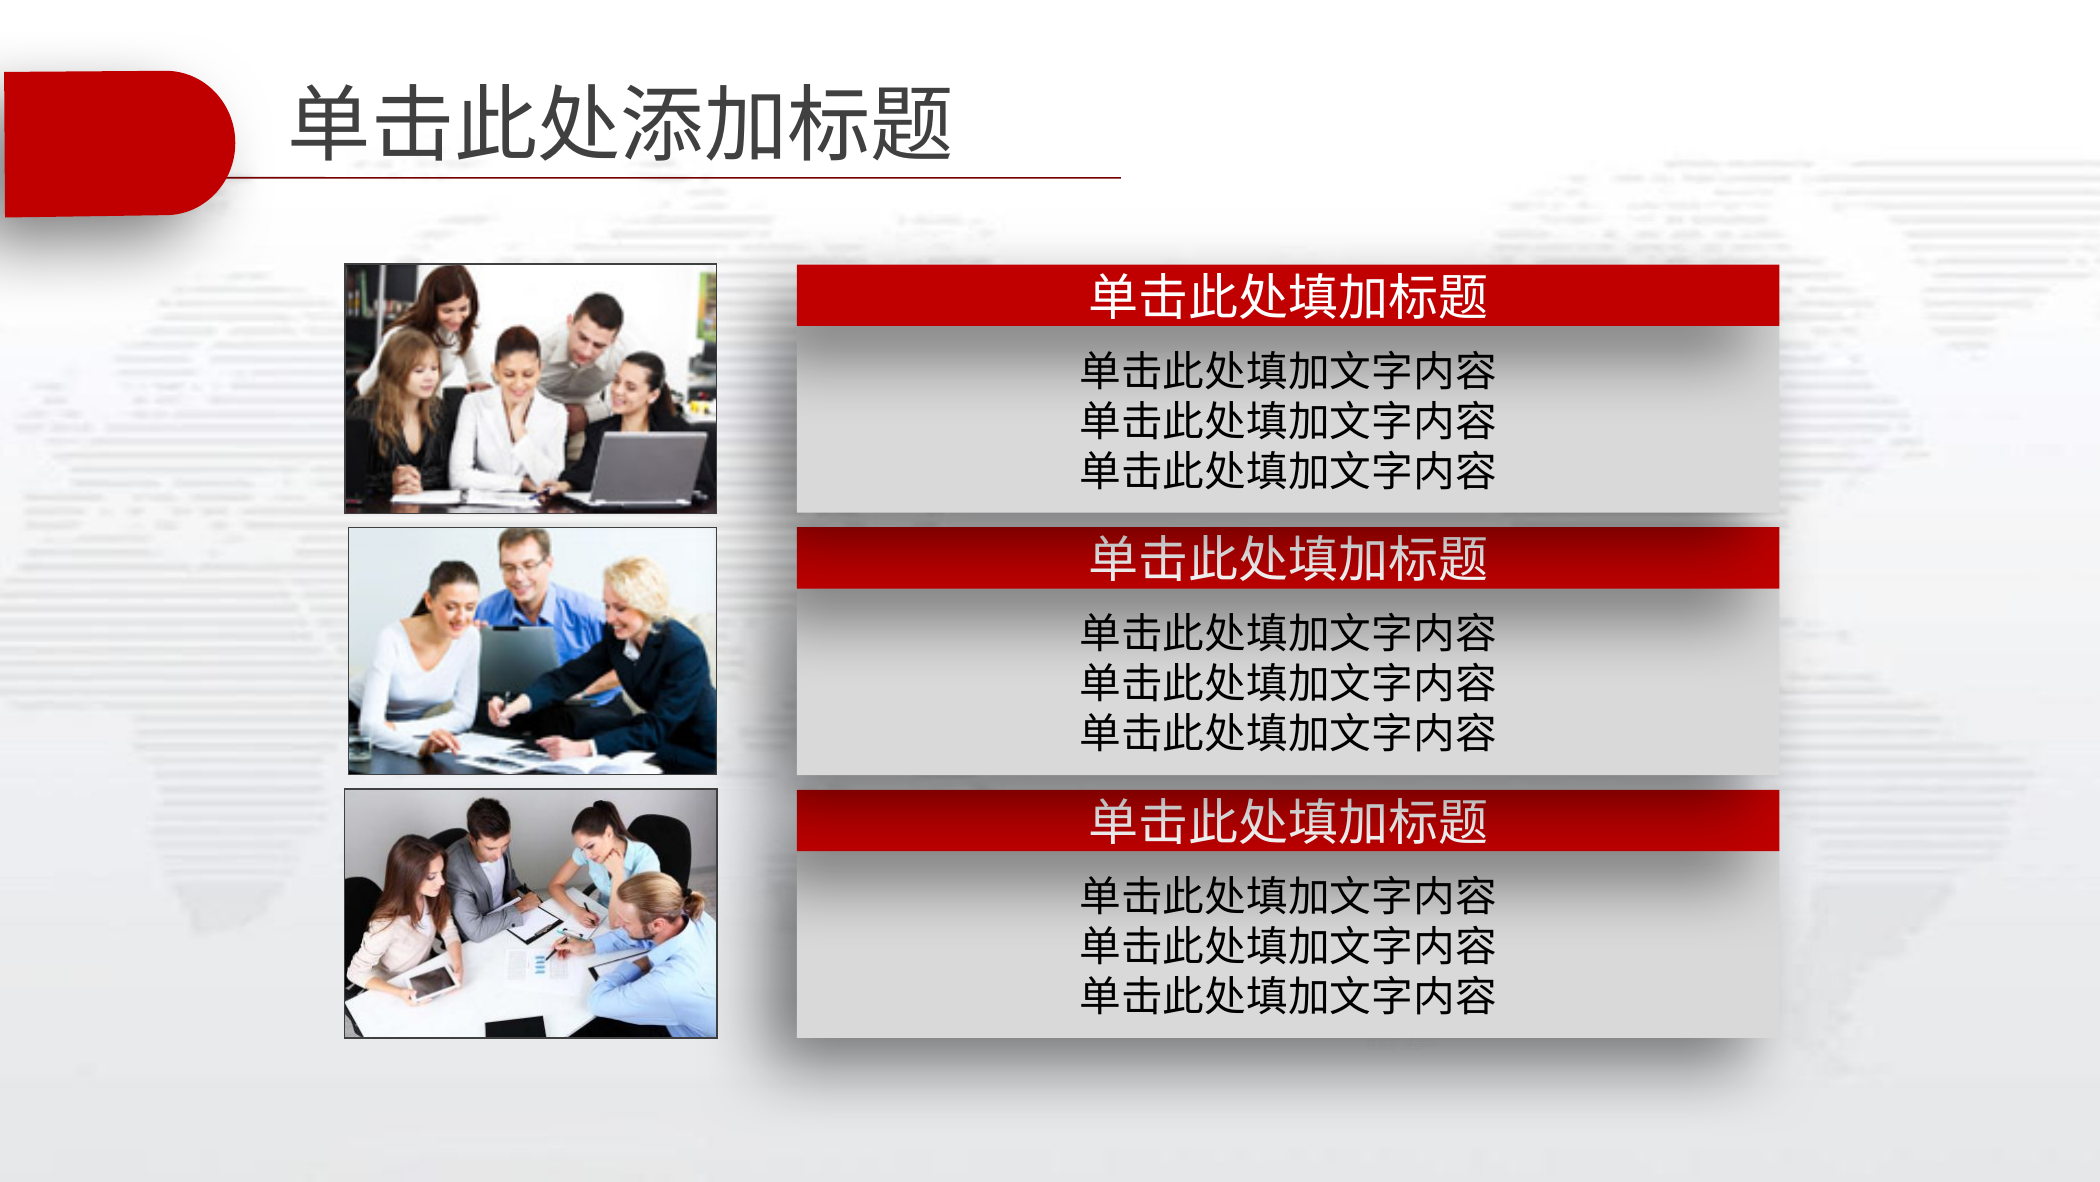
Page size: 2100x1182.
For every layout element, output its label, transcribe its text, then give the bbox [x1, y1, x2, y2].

picture [0, 0, 2100, 1182]
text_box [796, 789, 1780, 1038]
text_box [796, 526, 1780, 776]
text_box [796, 264, 1780, 513]
title 单击此处添加标题 [270, 47, 1691, 196]
